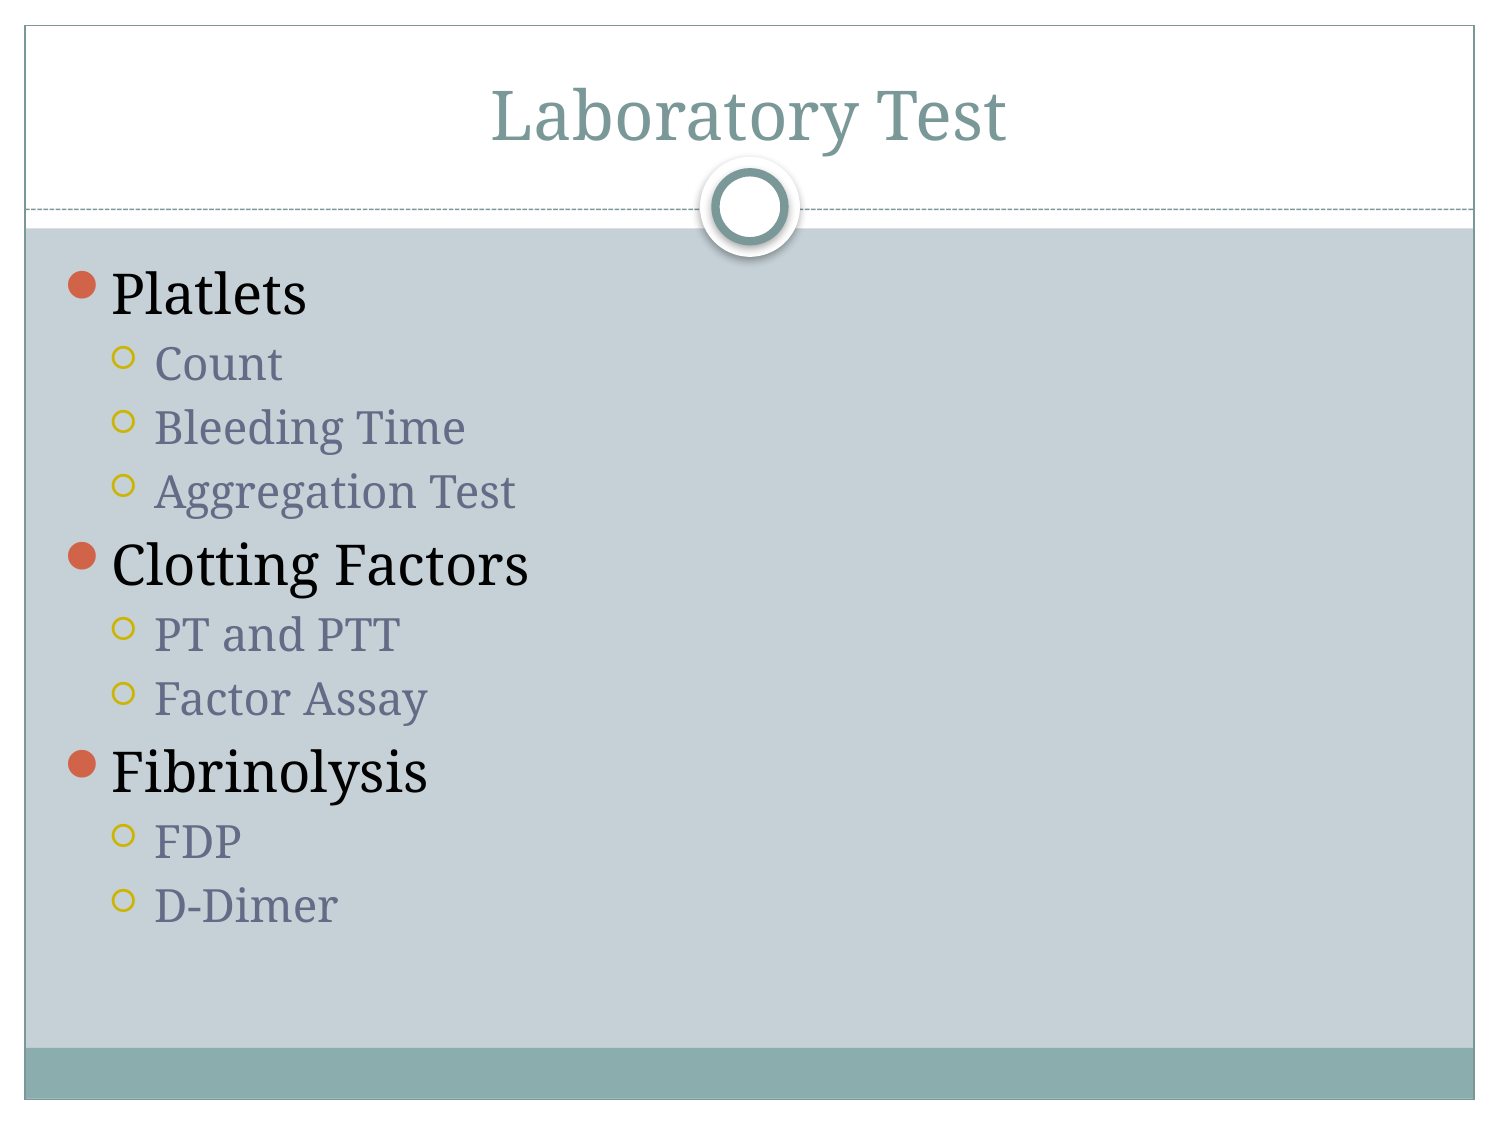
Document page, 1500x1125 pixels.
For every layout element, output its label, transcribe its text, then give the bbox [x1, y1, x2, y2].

title Laboratory Test [49, 37, 1450, 162]
list Platlets Count Bleeding Time Aggregation Test Clotting Factors PT and PTT Factor Assay Fibrinolysis FDP D-Dimer [49, 250, 1445, 1001]
